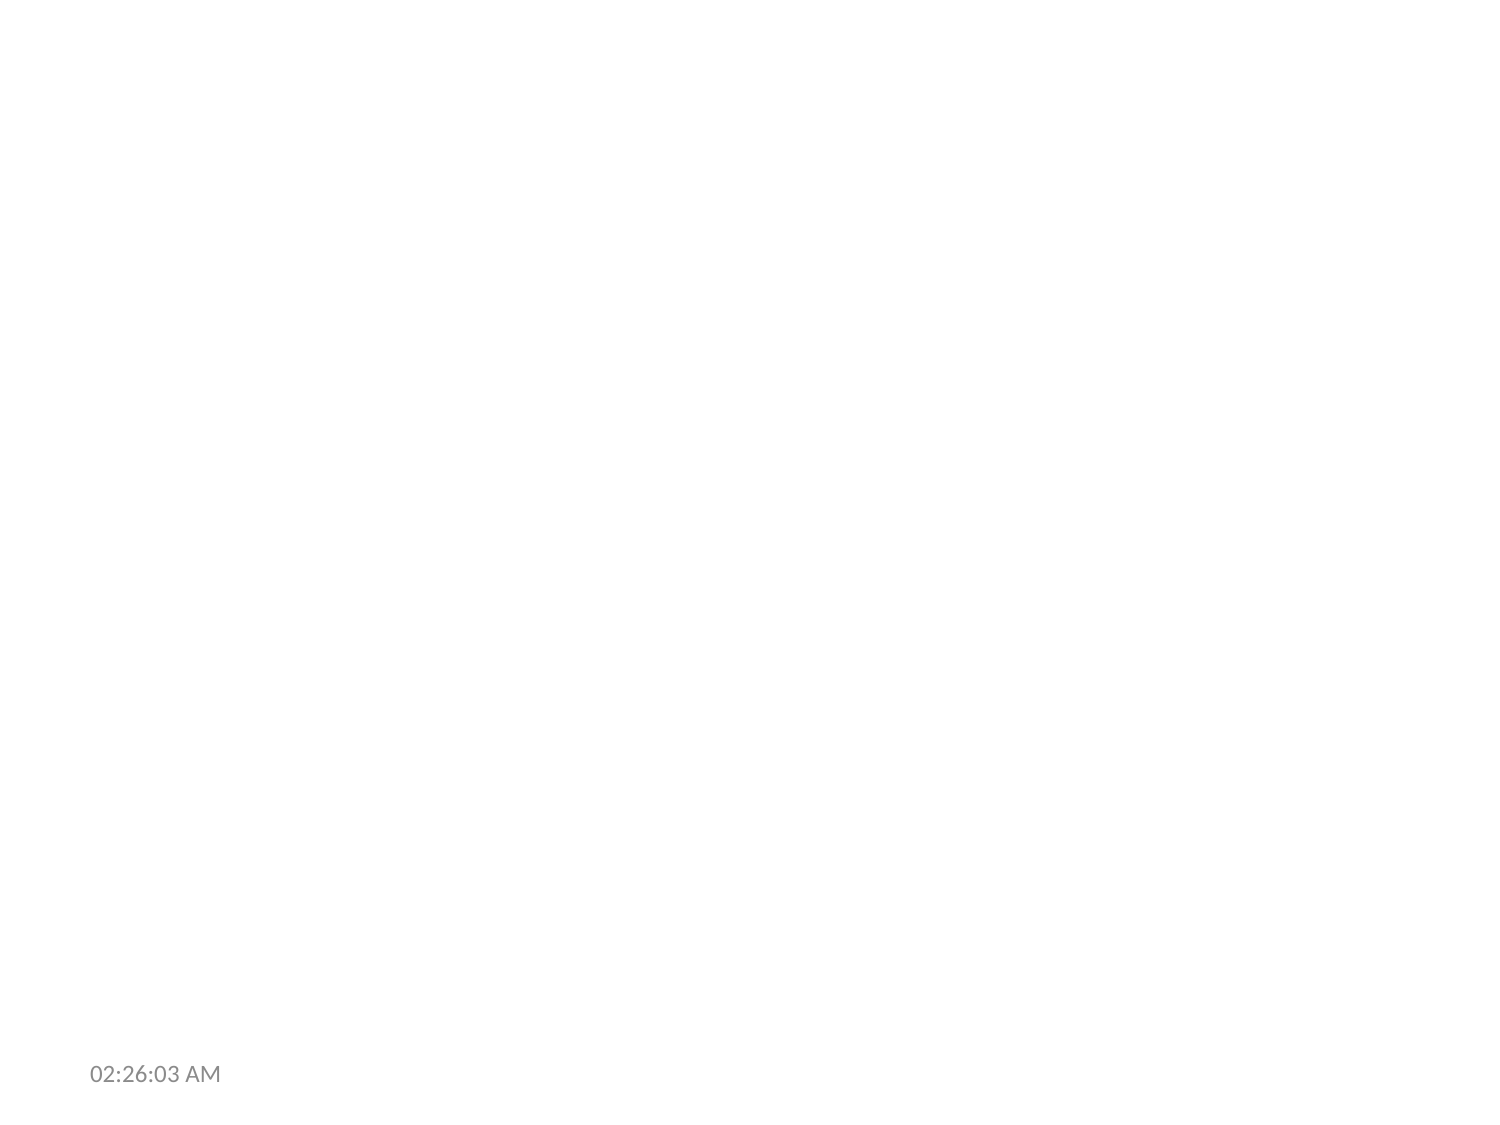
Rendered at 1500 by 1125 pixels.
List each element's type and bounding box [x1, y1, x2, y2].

slide_number [75, 1042, 425, 1103]
